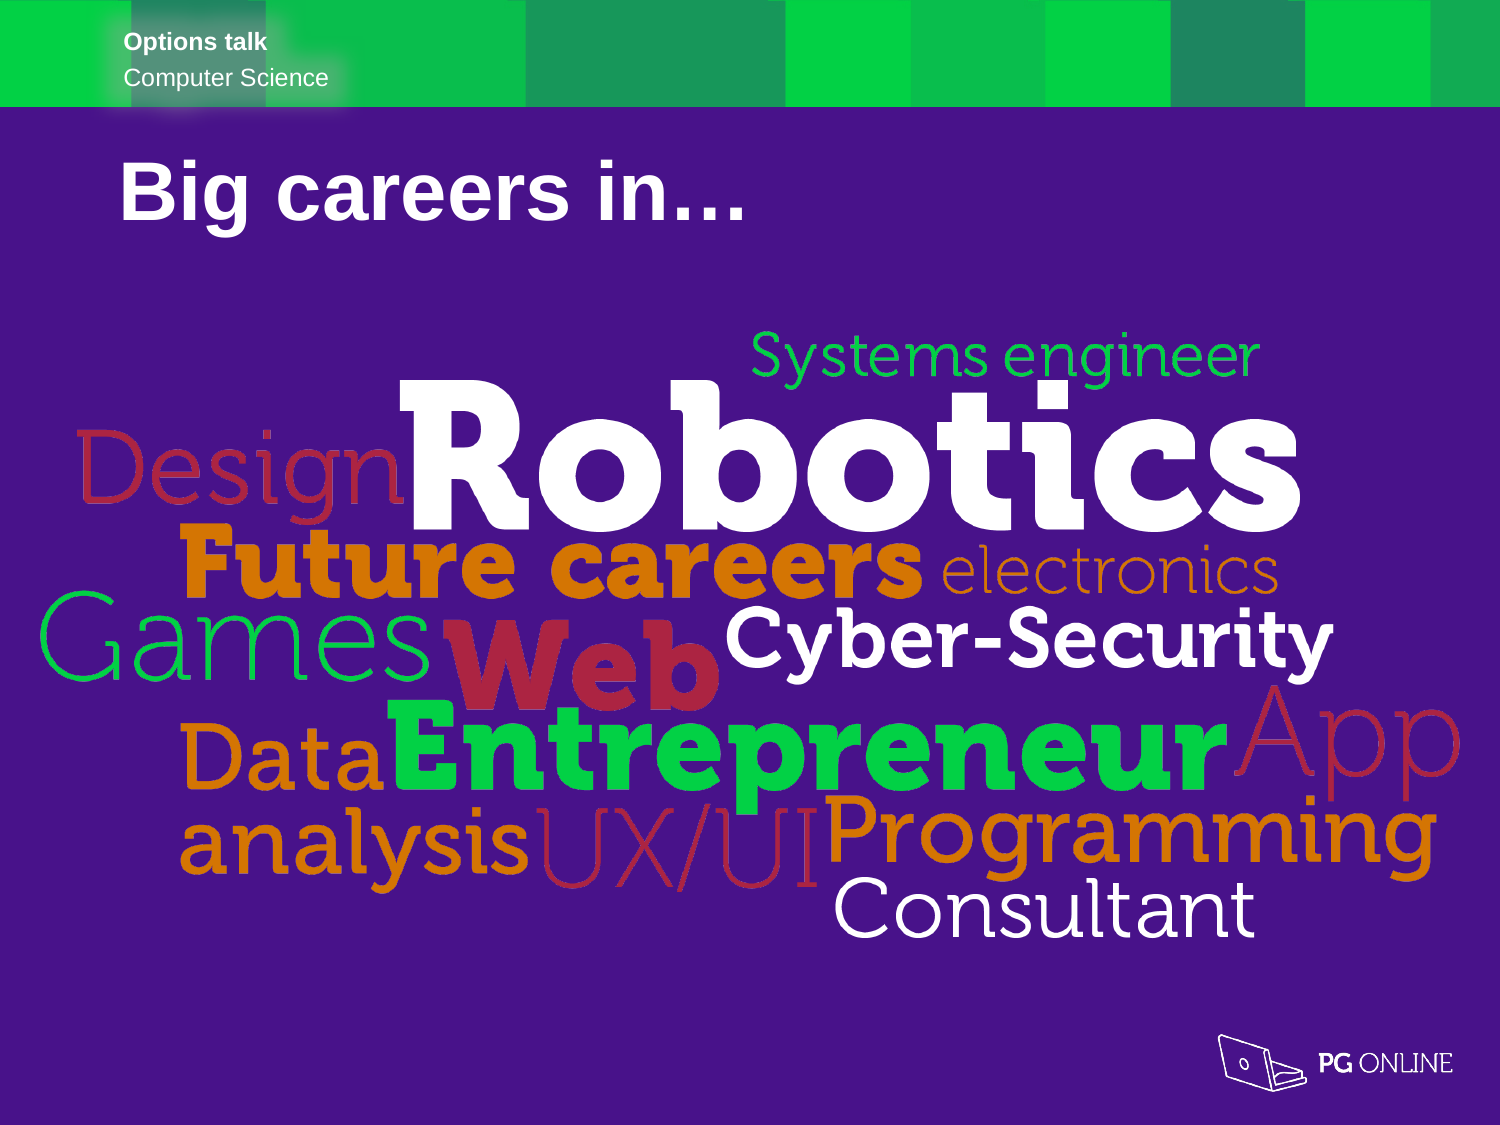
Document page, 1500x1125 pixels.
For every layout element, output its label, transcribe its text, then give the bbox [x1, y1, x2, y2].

picture [0, 0, 1500, 107]
picture [1216, 1034, 1453, 1092]
picture [35, 322, 1465, 957]
text_box Big careers in… [118, 148, 1401, 259]
